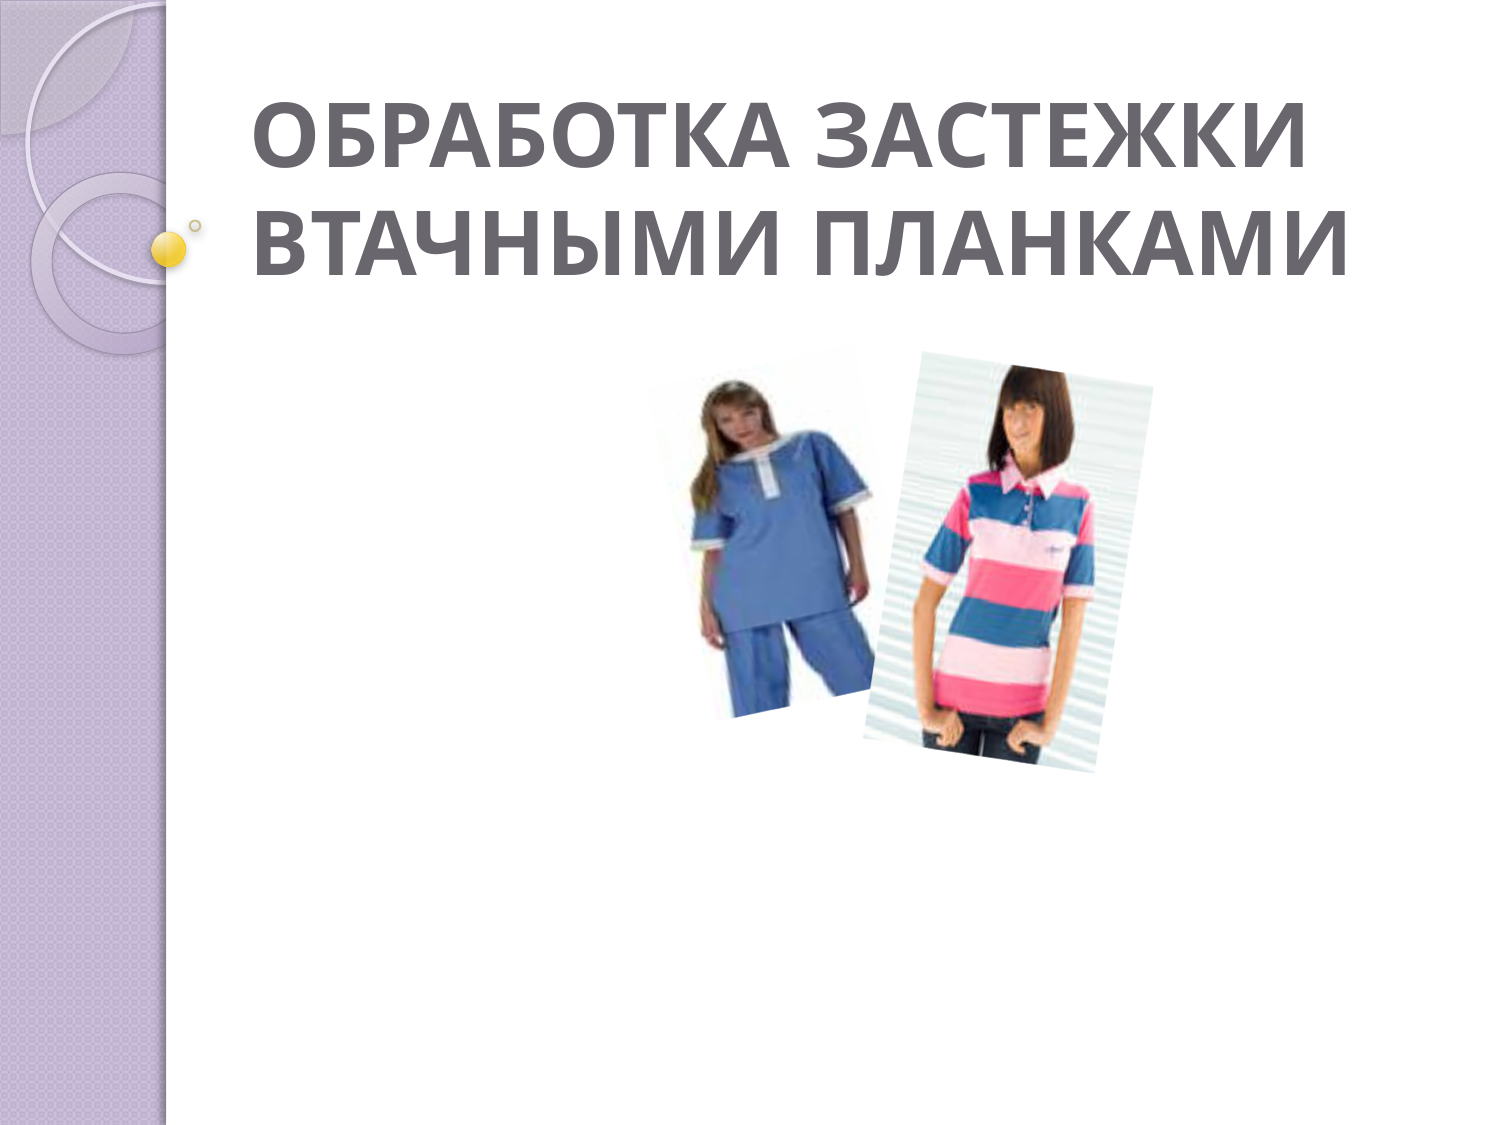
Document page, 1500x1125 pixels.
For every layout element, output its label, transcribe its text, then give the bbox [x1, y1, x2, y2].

title ОБРАБОТКА ЗАСТЕЖКИ ВТАЧНЫМИ ПЛАНКАМИ [234, 59, 1450, 301]
picture [648, 346, 1153, 773]
